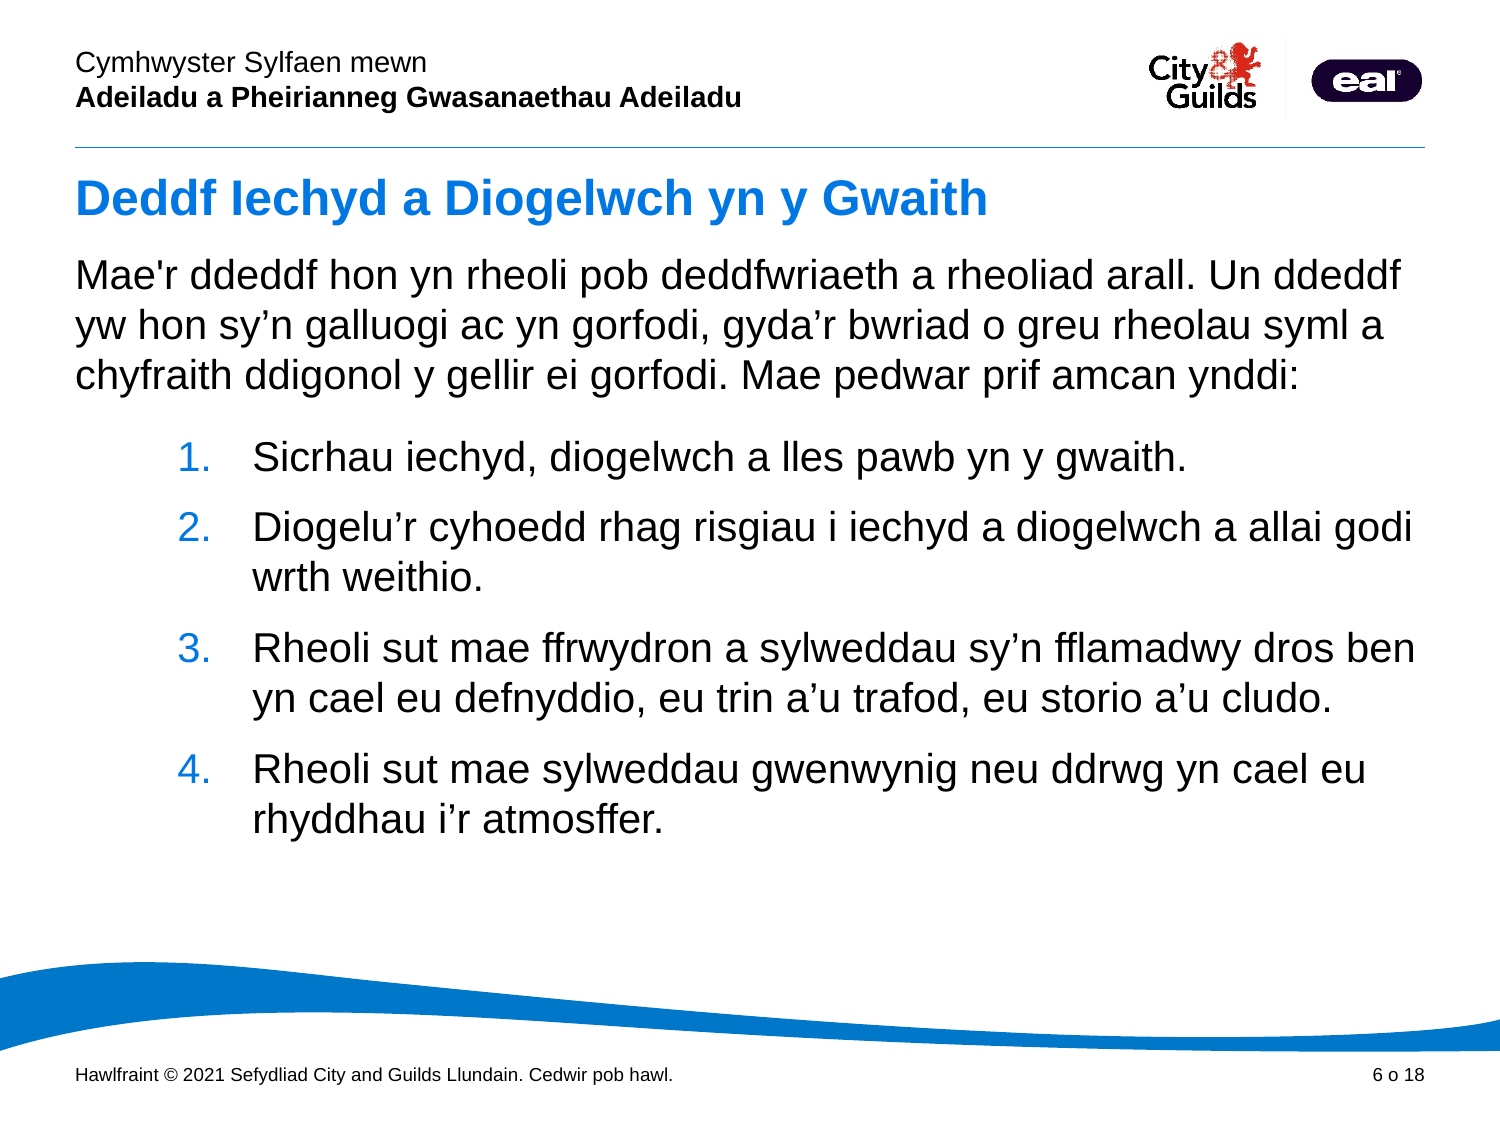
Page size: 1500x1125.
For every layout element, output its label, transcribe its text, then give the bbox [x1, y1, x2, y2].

picture [1149, 38, 1422, 121]
list Mae'r ddeddf hon yn rheoli pob deddfwriaeth a rheoliad arall. Un ddeddf yw hon sy’n galluogi ac yn gorfodi, gyda’r bwriad o greu rheolau syml a chyfraith ddigonol y gellir ei gorfodi. Mae pedwar prif amcan ynddi: Sicrhau iechyd, diogelwch a lles pawb yn y gwaith. Diogelu’r cyhoedd rhag risgiau i iechyd a diogelwch a allai godi wrth weithio. Rheoli sut mae ffrwydron a sylweddau sy’n fflamadwy dros ben yn cael eu defnyddio, eu trin a’u trafod, eu storio a’u cludo. Rheoli sut mae sylweddau gwenwynig neu ddrwg yn cael eu rhyddhau i’r atmosffer. [74, 247, 1426, 946]
title Deddf Iechyd a Diogelwch yn y Gwaith [74, 165, 1424, 229]
